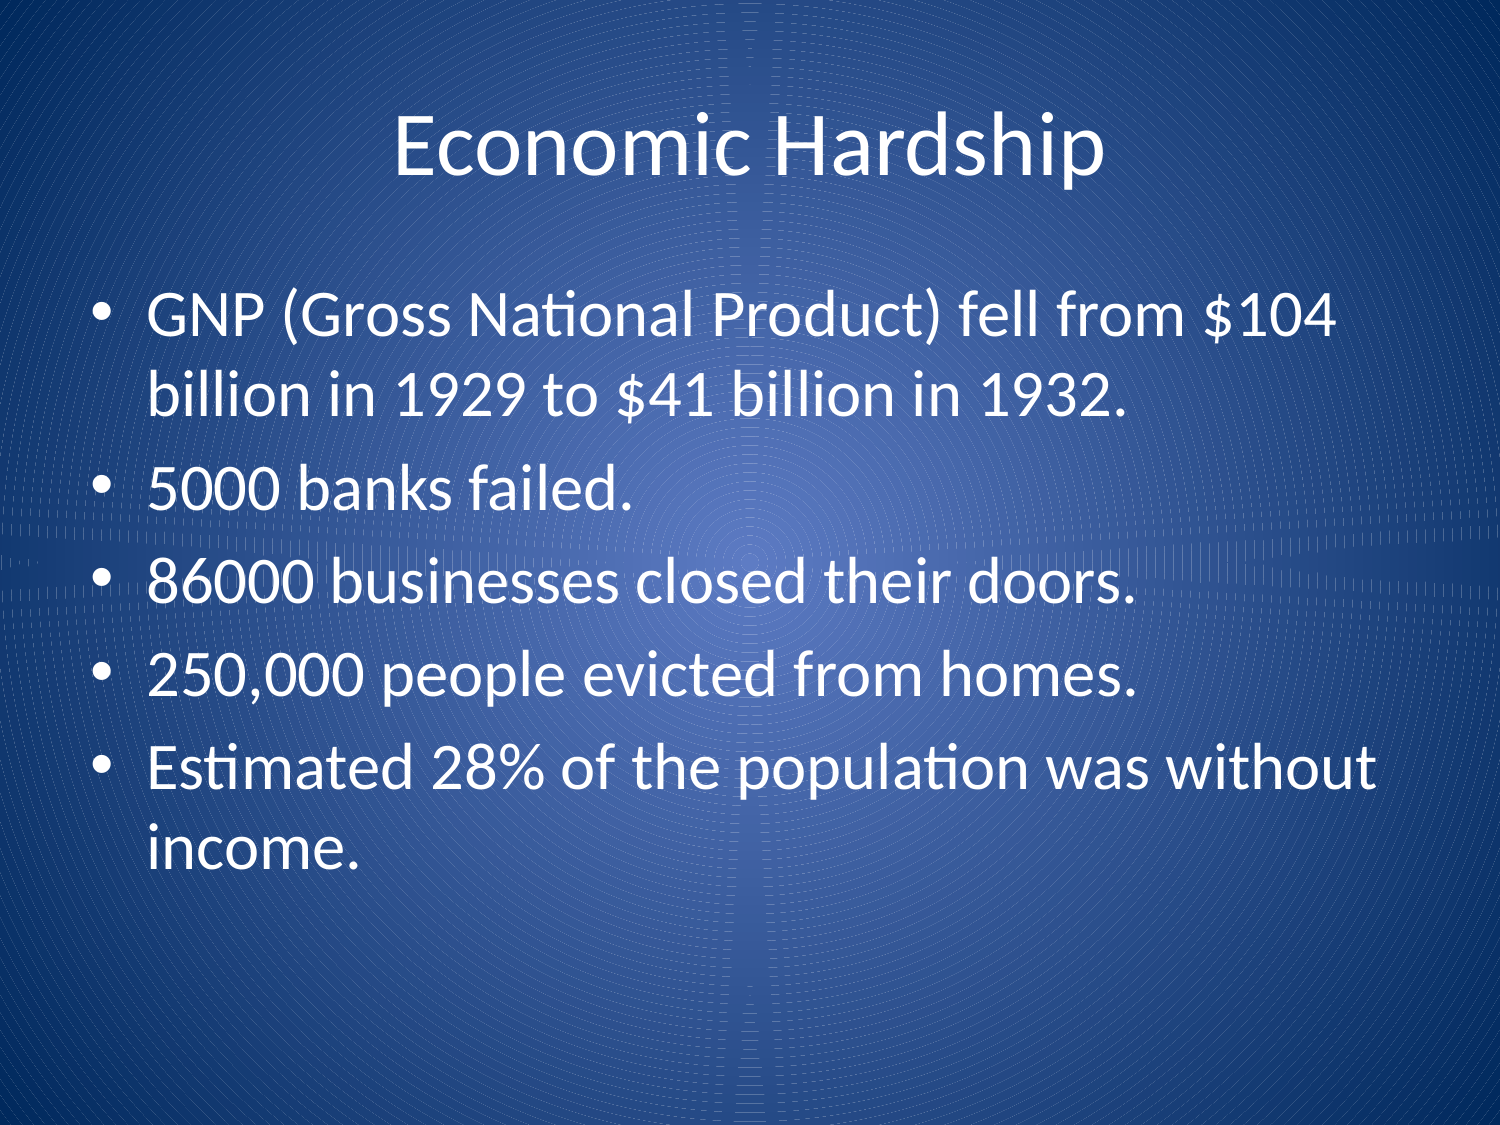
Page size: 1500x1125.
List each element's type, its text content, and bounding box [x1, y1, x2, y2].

list GNP (Gross National Product) fell from $104 billion in 1929 to $41 billion in 1932. 5000 banks failed. 86000 businesses closed their doors. 250,000 people evicted from homes. Estimated 28% of the population was without income. [75, 262, 1425, 1005]
title Economic Hardship [75, 45, 1425, 233]
